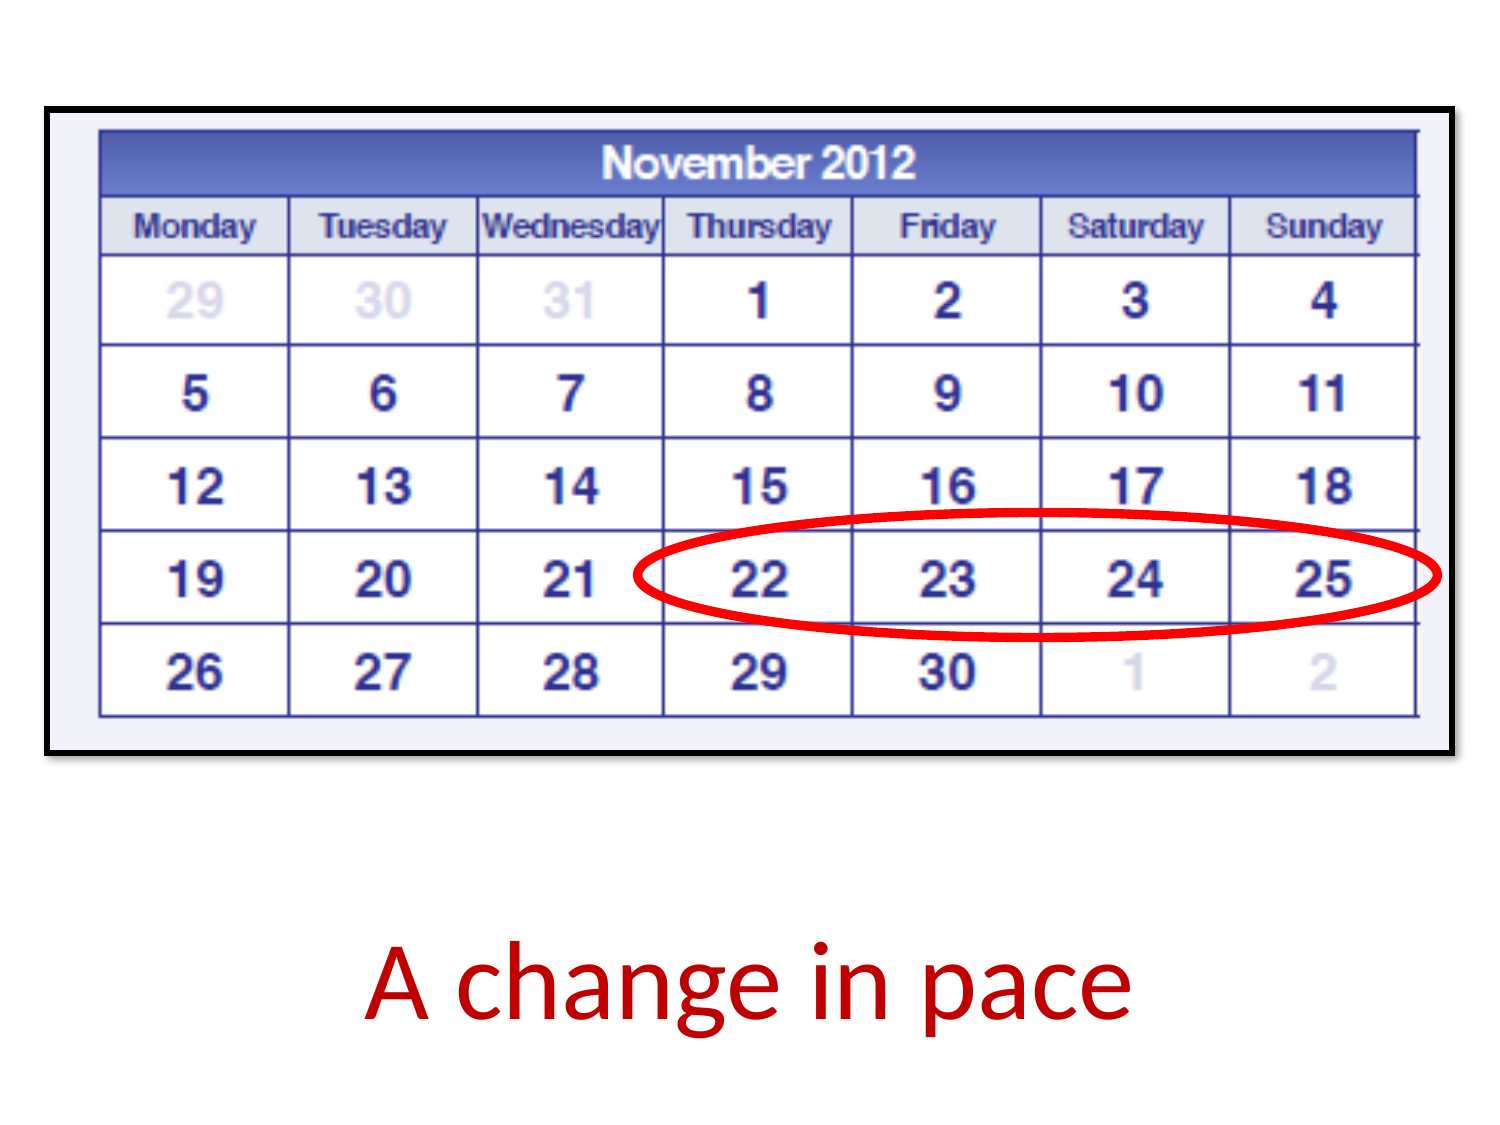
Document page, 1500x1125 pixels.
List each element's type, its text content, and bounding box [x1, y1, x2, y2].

picture [49, 112, 1449, 751]
text_box A change in pace [137, 899, 1363, 1050]
